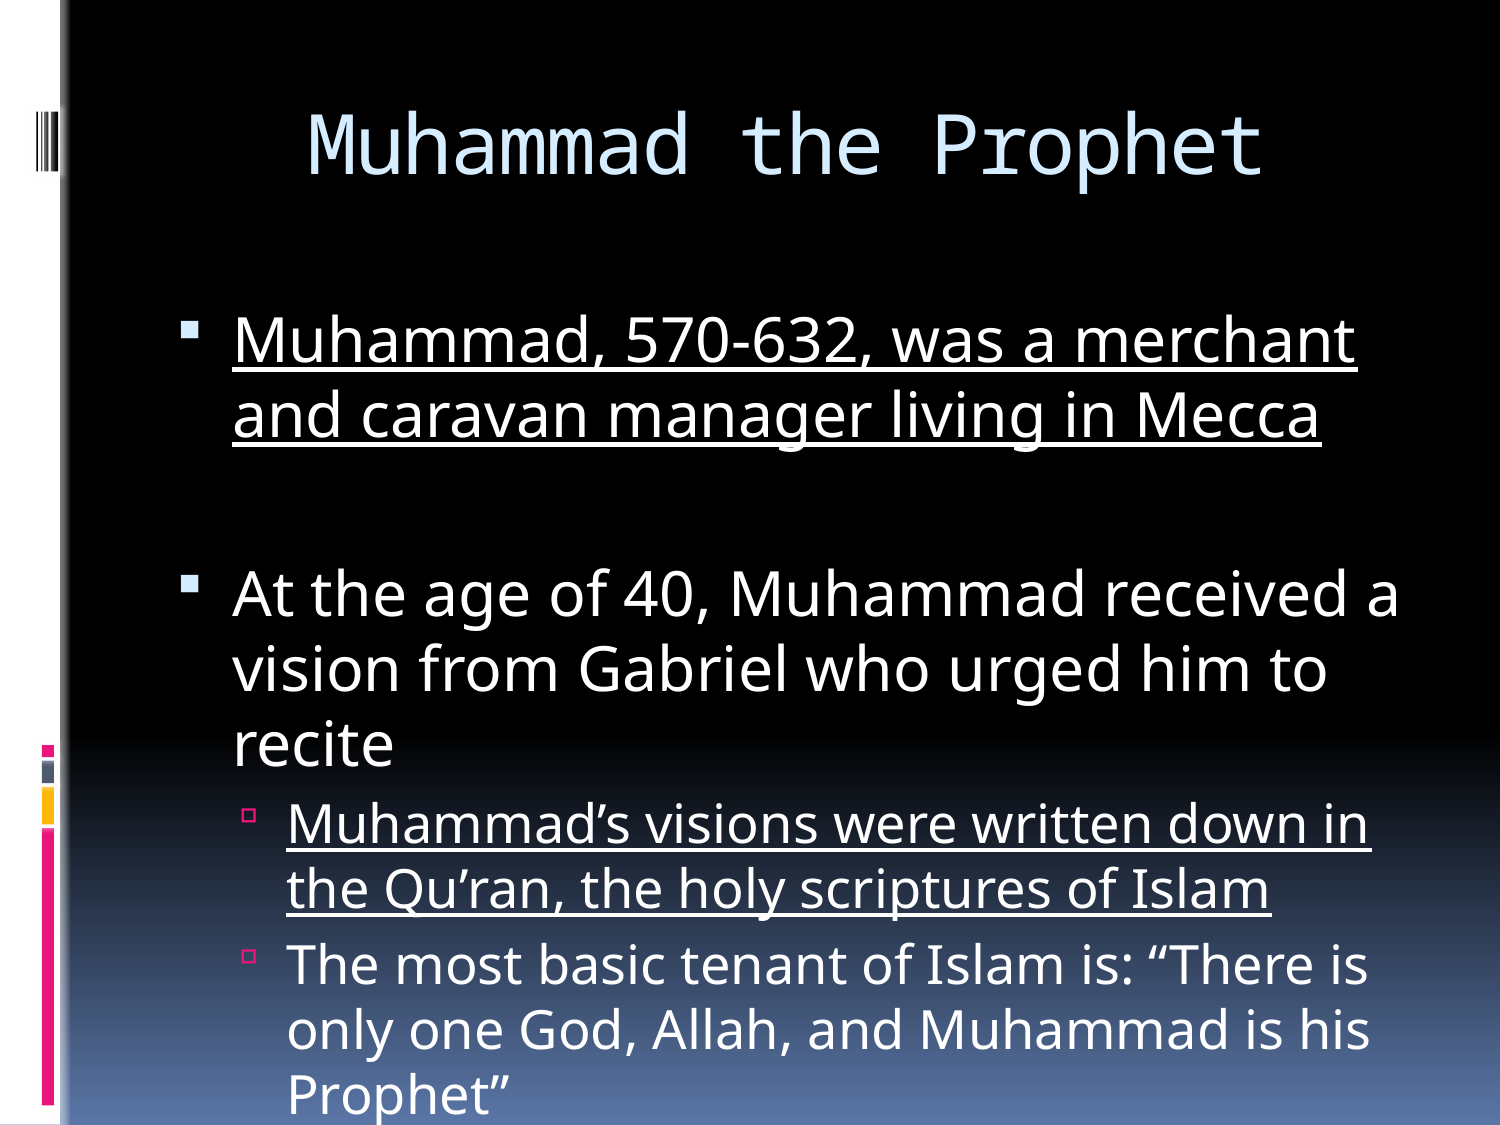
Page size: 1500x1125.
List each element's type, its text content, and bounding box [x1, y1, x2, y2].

title Muhammad the Prophet [150, 83, 1425, 234]
list Muhammad, 570-632, was a merchant and caravan manager living in Mecca At the age of 40, Muhammad received a vision from Gabriel who urged him to recite Muhammad’s visions were written down in the Qu’ran, the holy scriptures of Islam The most basic tenant of Islam is: “There is only one God, Allah, and Muhammad is his Prophet” [150, 292, 1425, 1043]
